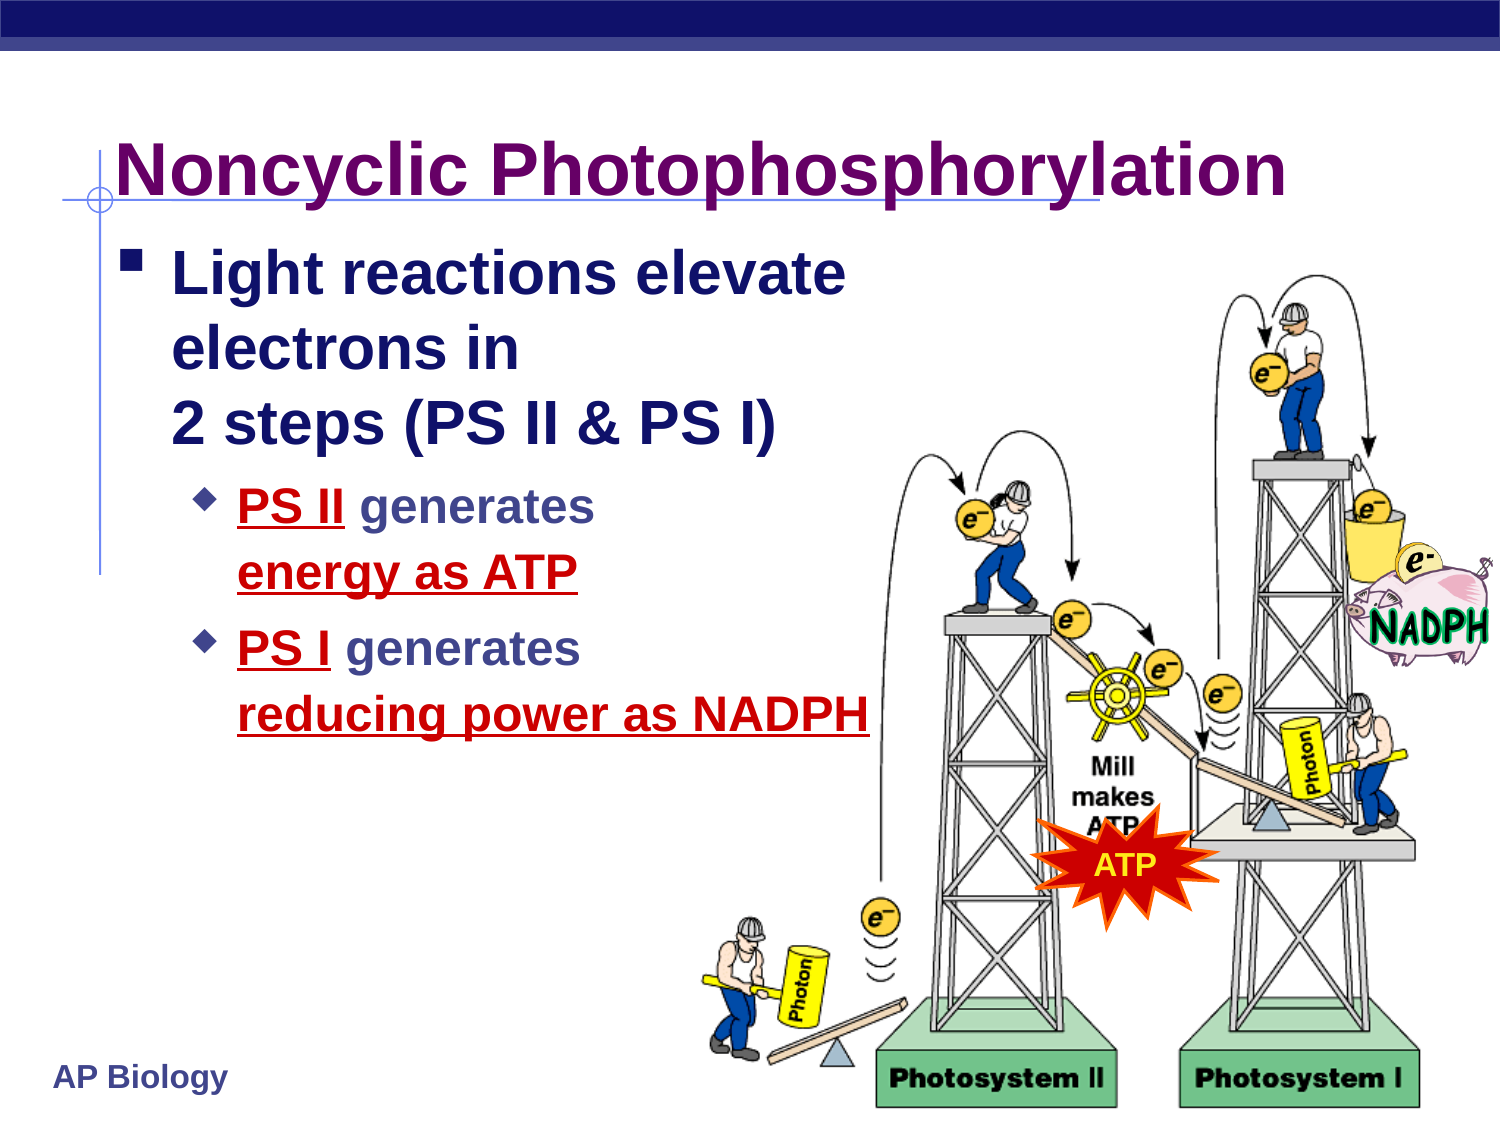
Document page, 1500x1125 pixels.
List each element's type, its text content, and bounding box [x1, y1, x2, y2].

title Noncyclic Photophosphorylation [99, 112, 1376, 238]
picture [688, 262, 1494, 1113]
list Light reactions elevate electrons in 2 steps (PS II & PS I) PS II generates energy as ATP PS I generates reducing power as NADPH [99, 224, 902, 851]
